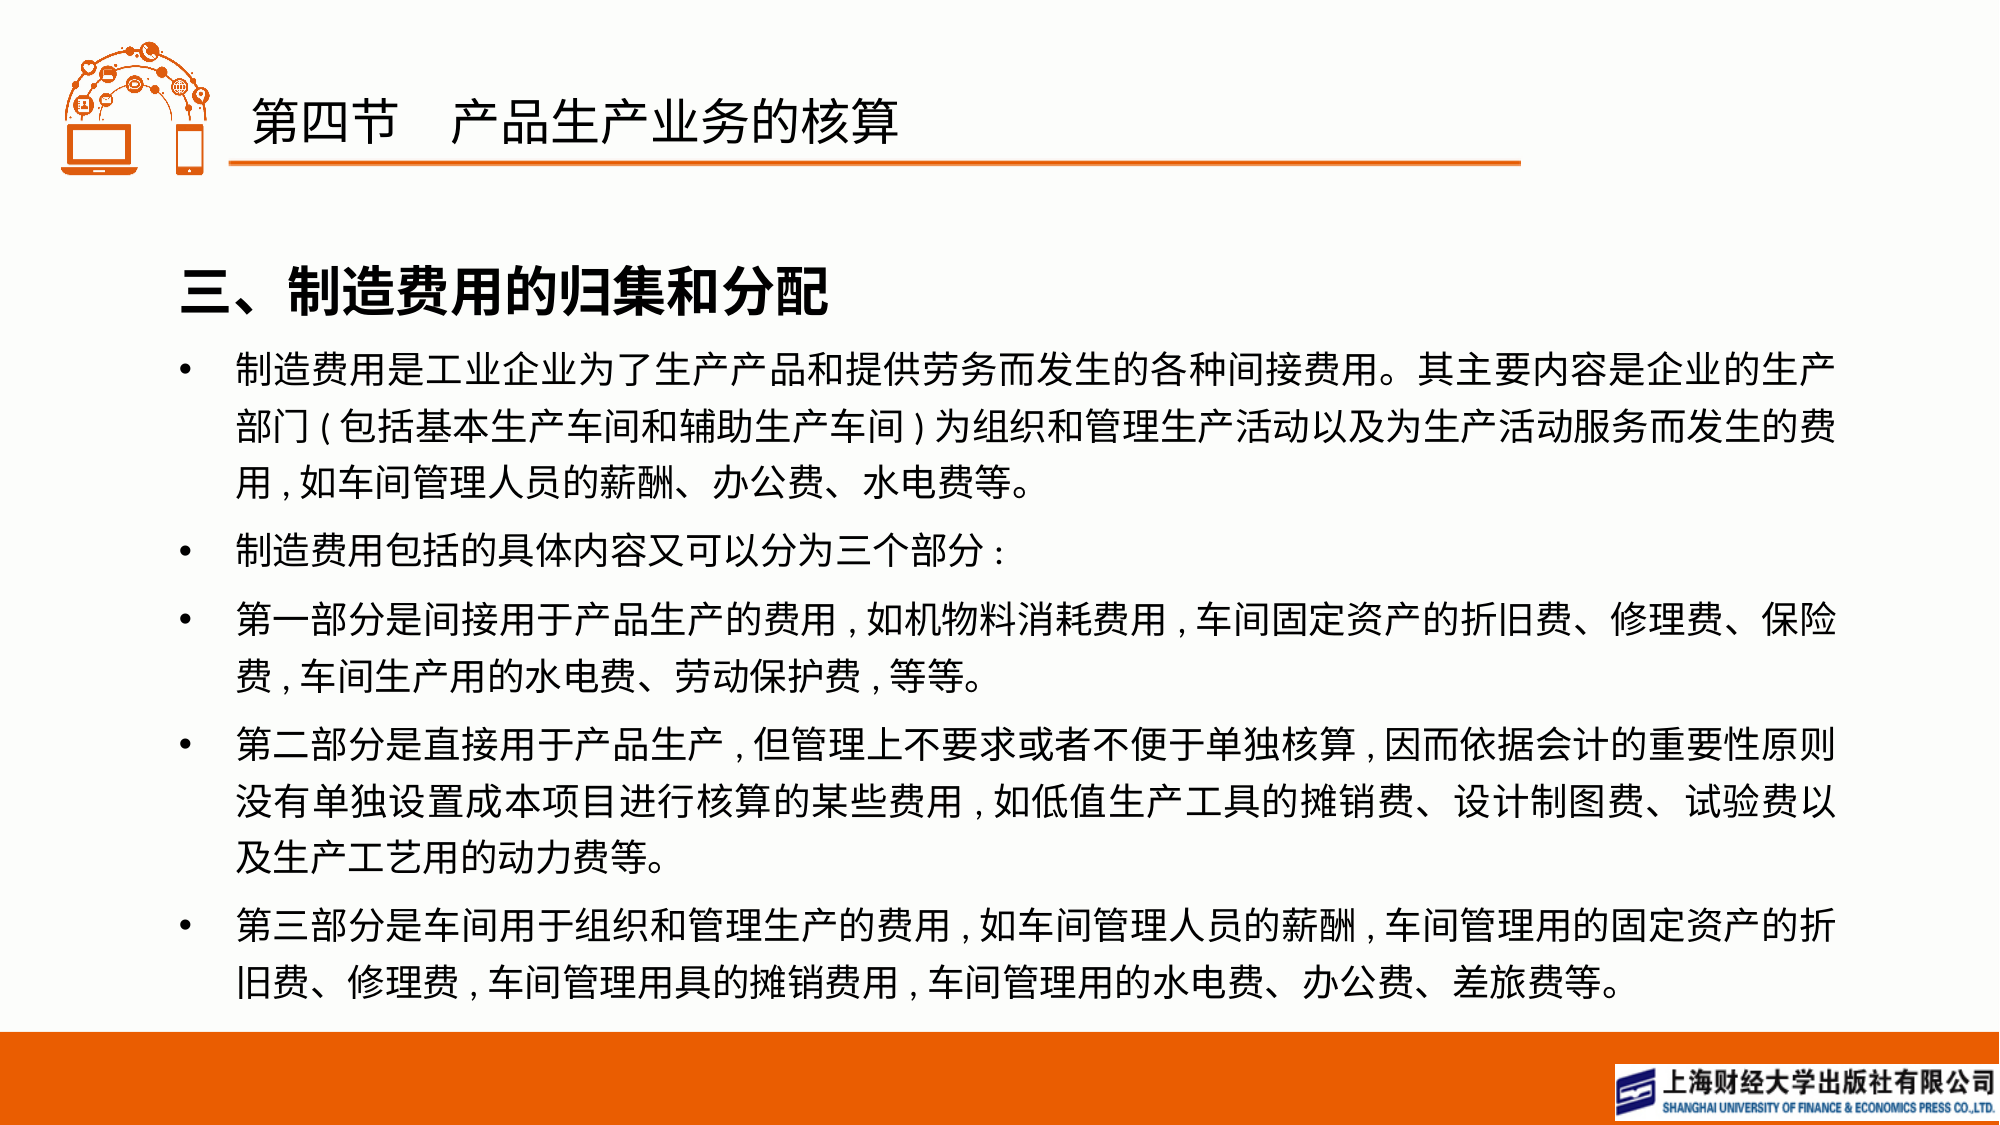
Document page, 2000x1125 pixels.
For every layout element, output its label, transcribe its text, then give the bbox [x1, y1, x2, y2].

title 第四节 产品生产业务的核算 [235, 82, 1605, 189]
list 三、制造费用的归集和分配 制造费用是工业企业为了生产产品和提供劳务而发生的各种间接费用。其主要内容是企业的生产部门(包括基本生产车间和辅助生产车间)为组织和管理生产活动以及为生产活动服务而发生的费用,如车间管理人员的薪酬、办公费、水电费等。 制造费用包括的具体内容又可以分为三个部分: 第一部分是间接用于产品生产的费用,如机物料消耗费用,车间固定资产的折旧费、修理费、保险费,车间生产用的水电费、劳动保护费,等等。 第二部分是直接用于产品生产,但管理上不要求或者不便于单独核算,因而依据会计的重要性原则没有单独设置成本项目进行核算的某些费用,如低值生产工具的摊销费、设计制图费、试验费以及生产工艺用的动力费等。 第三部分是车间用于组织和管理生产的费用,如车间管理人员的薪酬,车间管理用的固定资产的折旧费、修理费,车间管理用具的摊销费用,车间管理用的水电费、办公费、差旅费等。 [163, 227, 1852, 1049]
picture [0, 0, 2000, 1125]
